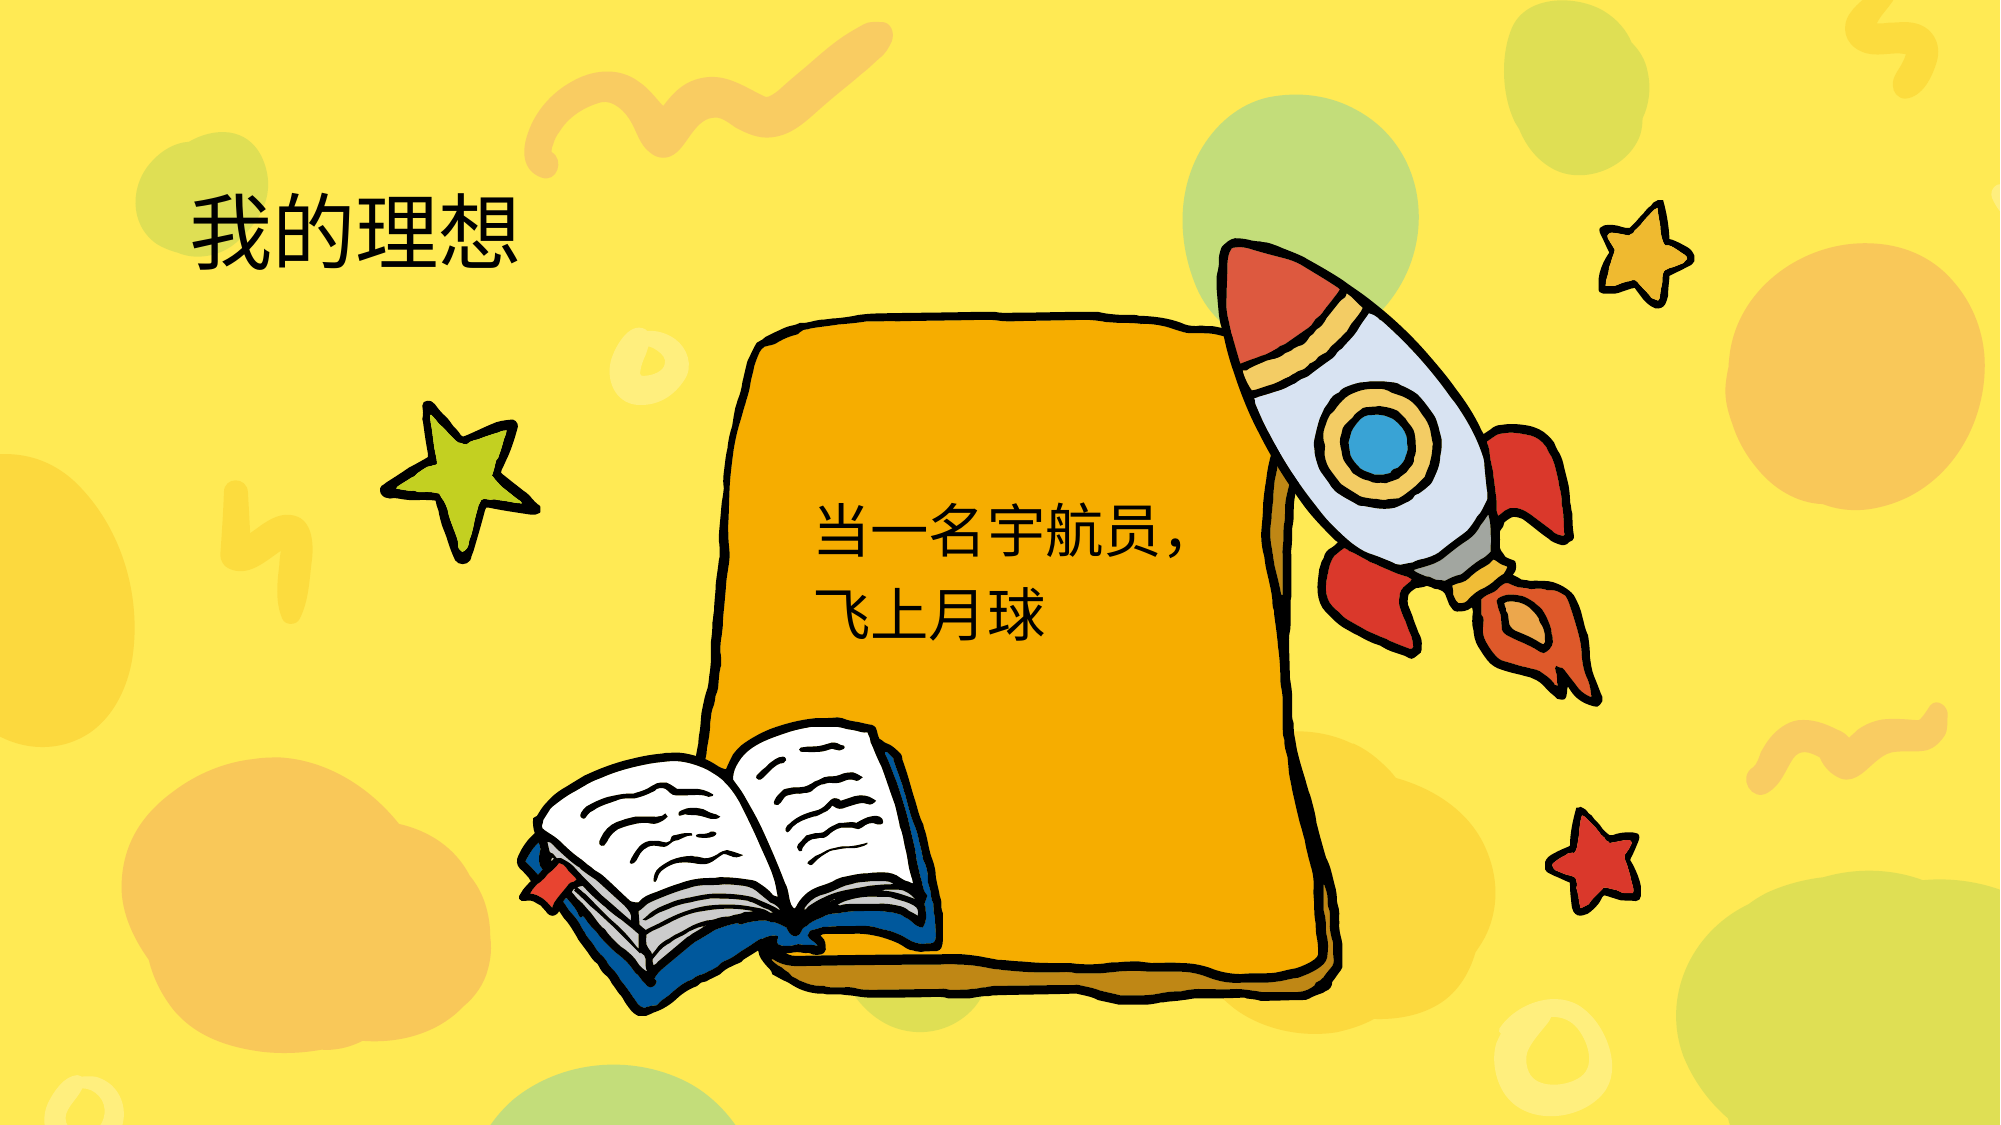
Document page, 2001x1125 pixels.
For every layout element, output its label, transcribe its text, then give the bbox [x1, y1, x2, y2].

text_box 我的理想 [174, 152, 586, 288]
picture [380, 200, 1695, 1016]
picture [1545, 806, 1641, 916]
